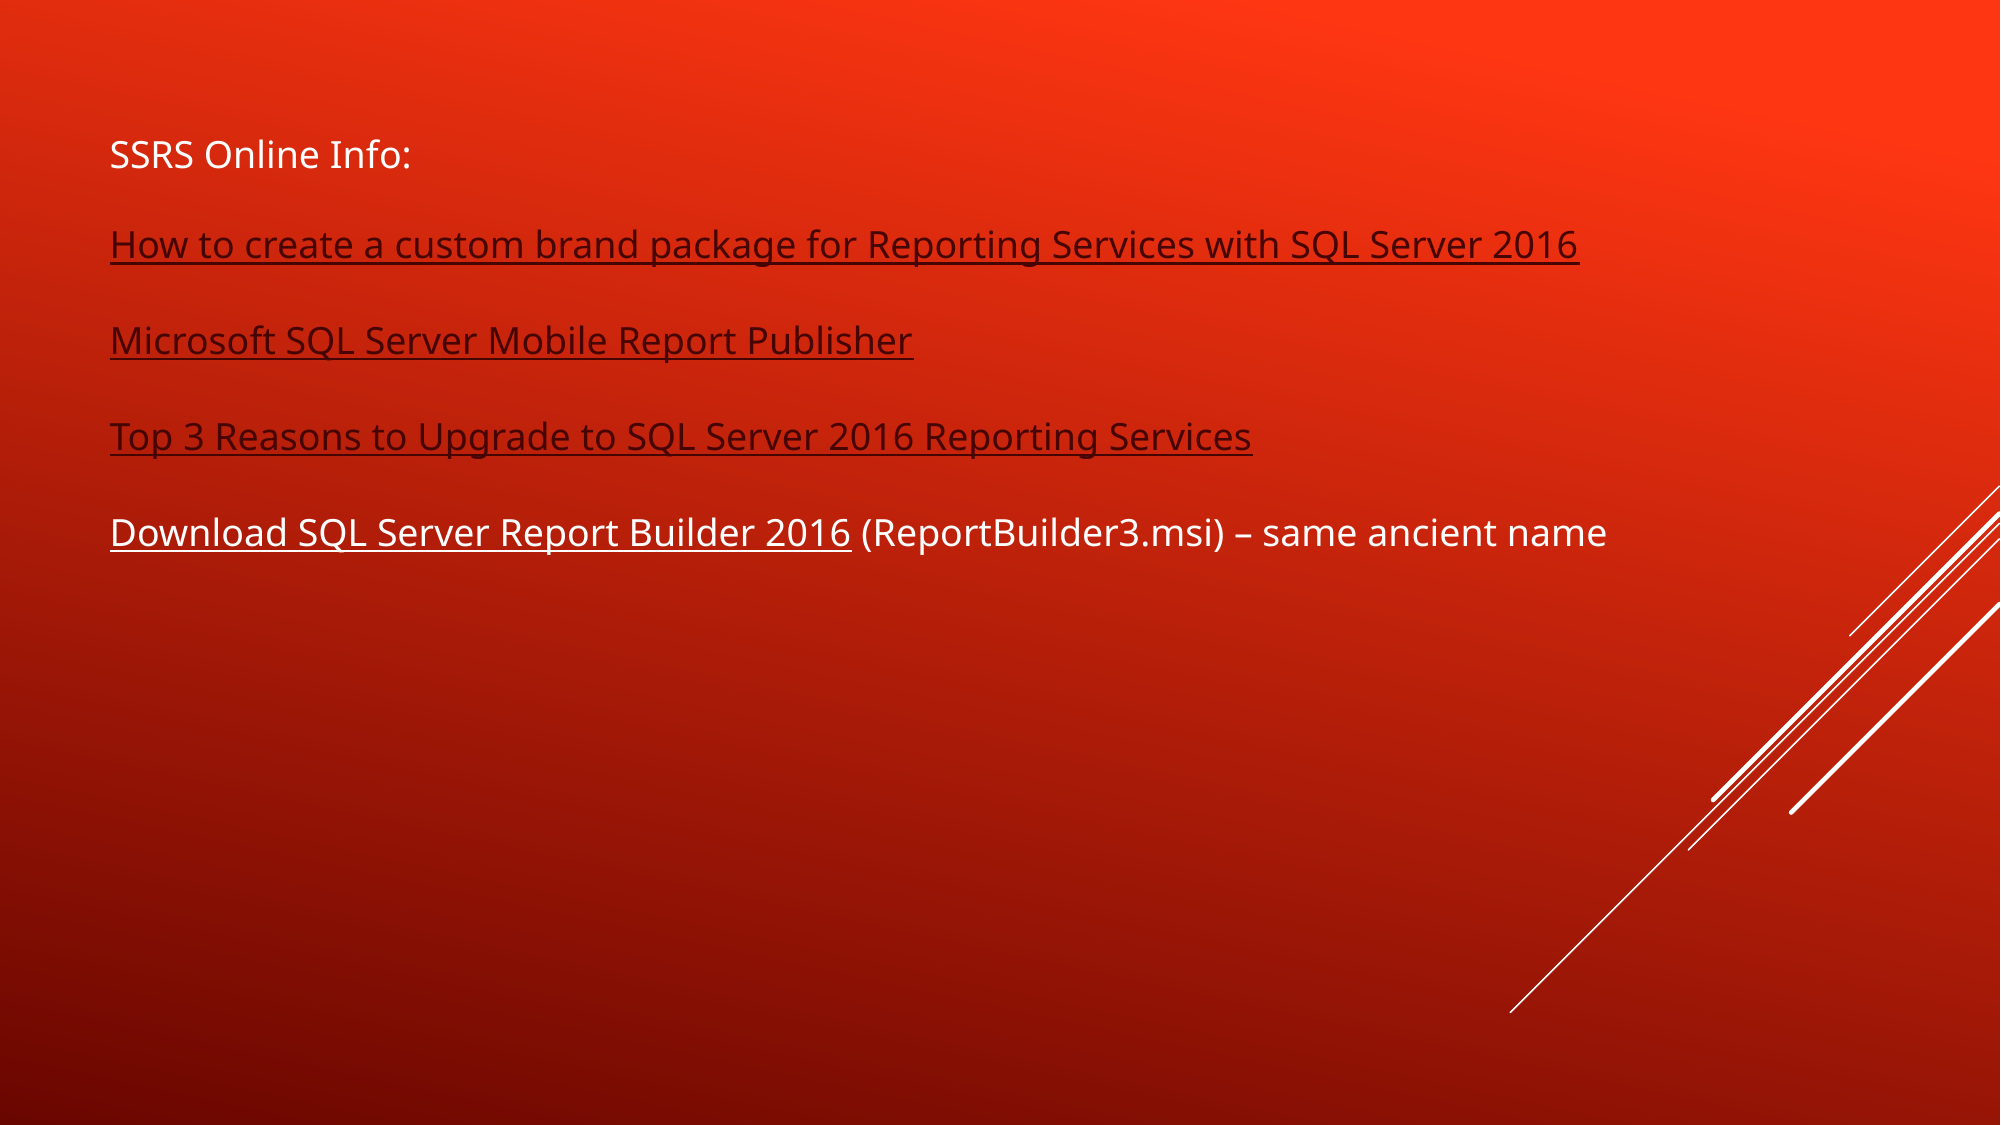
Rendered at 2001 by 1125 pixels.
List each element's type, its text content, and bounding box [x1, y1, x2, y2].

text_box SSRS Online Info: How to create a custom brand package for Reporting Services with SQL Server 2016 Microsoft SQL Server Mobile Report Publisher Top 3 Reasons to Upgrade to SQL Server 2016 Reporting Services Download SQL Server Report Builder 2016 (ReportBuilder3.msi) – same ancient name [94, 123, 1919, 568]
